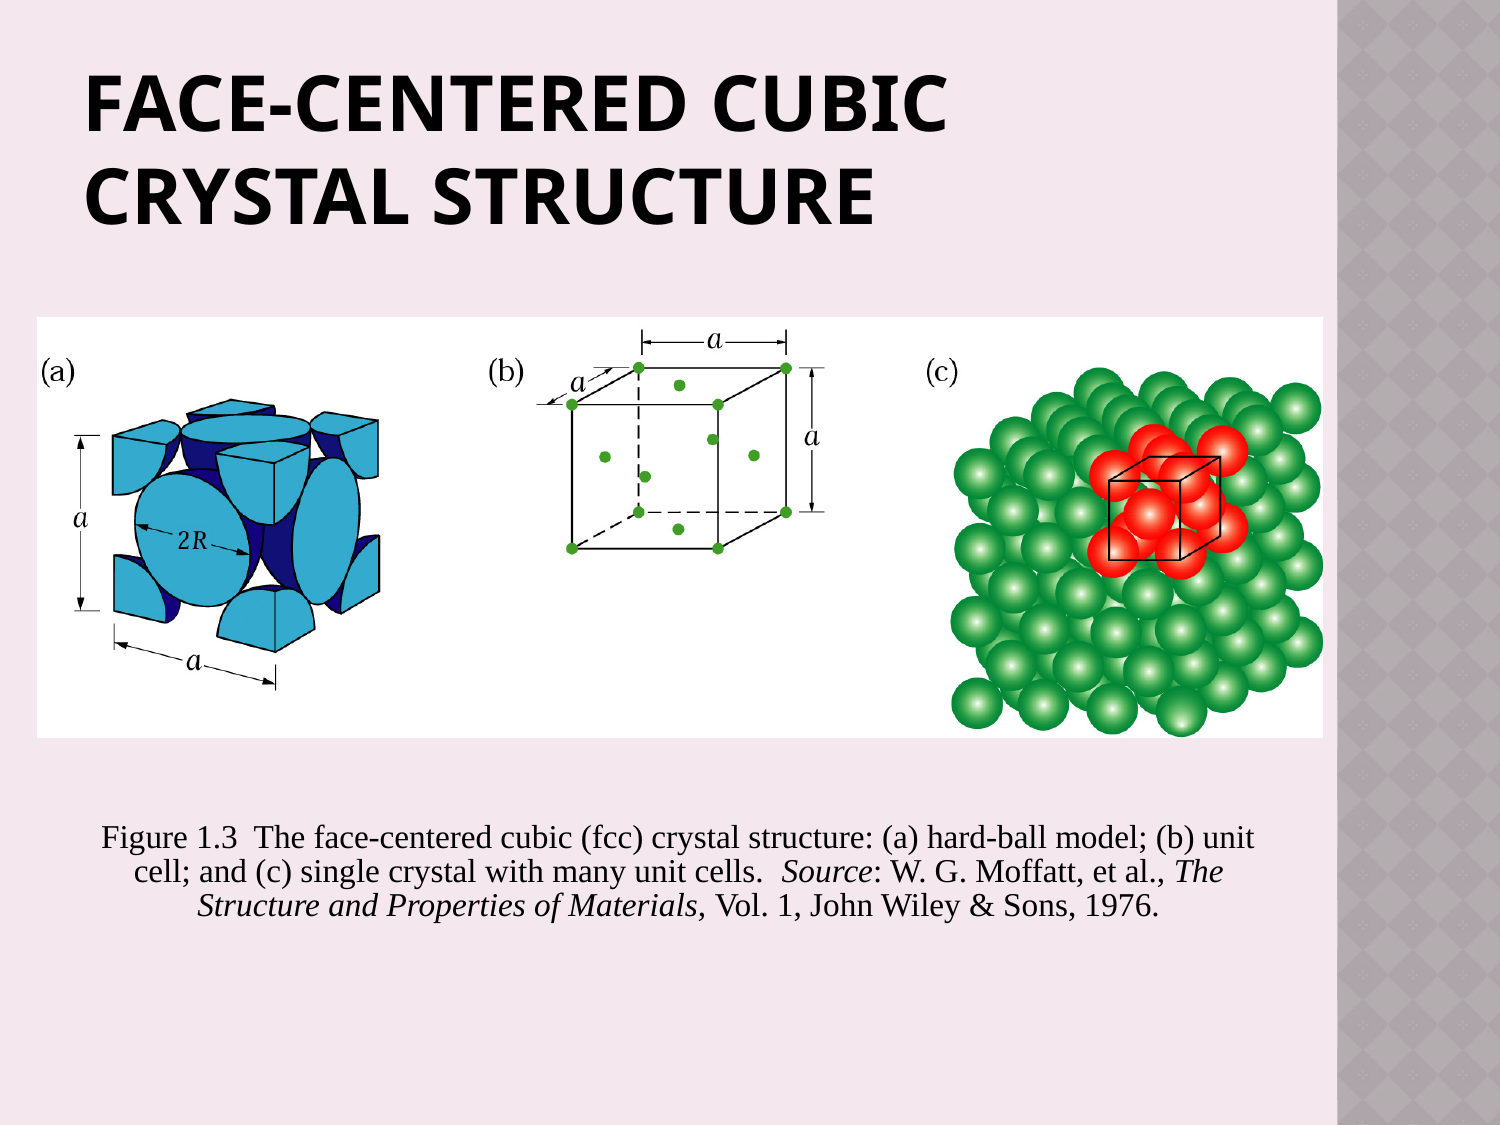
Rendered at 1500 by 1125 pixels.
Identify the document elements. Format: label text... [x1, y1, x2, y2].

text_box Figure 1.3 The face-centered cubic (fcc) crystal structure: (a) hard-ball model; (b) unit cell; and (c) single crystal with many unit cells. Source: W. G. Moffatt, et al., The Structure and Properties of Materials, Vol. 1, John Wiley & Sons, 1976. [82, 821, 1275, 935]
title Face-Centered Cubic Crystal Structure [75, 52, 1263, 240]
picture [36, 317, 1324, 738]
